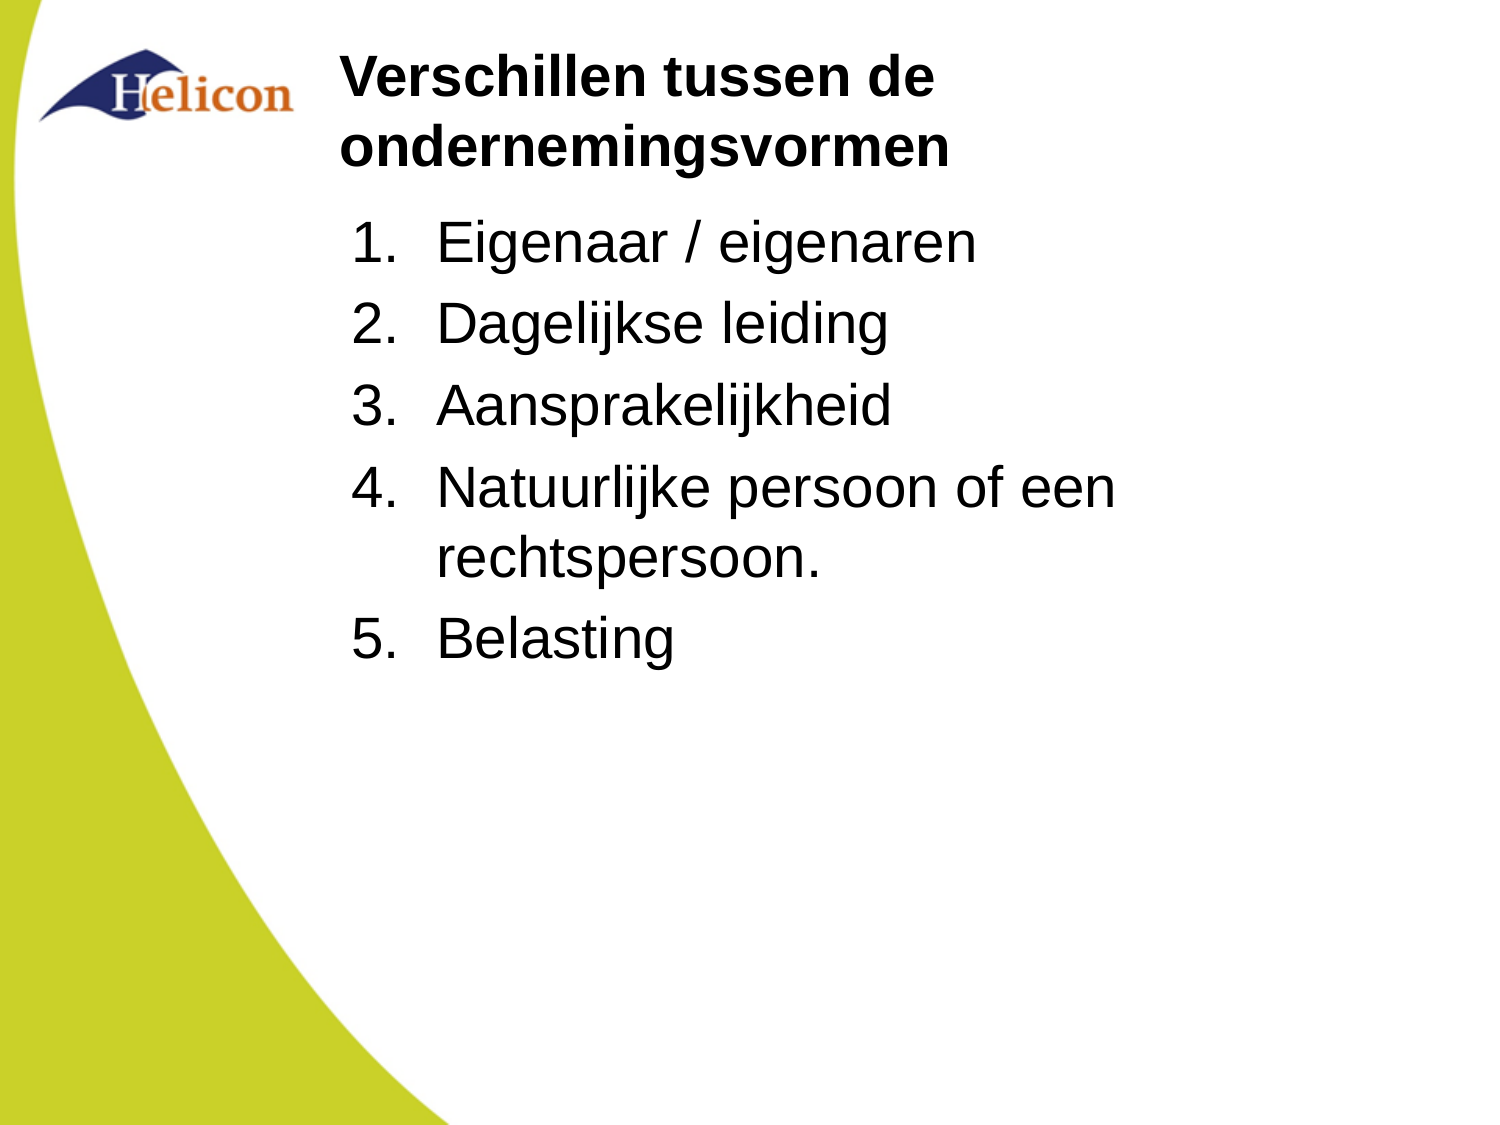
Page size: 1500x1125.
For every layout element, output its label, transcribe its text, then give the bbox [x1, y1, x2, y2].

title Verschillen tussen de ondernemingsvormen [324, 54, 1415, 161]
picture [0, 0, 1500, 1125]
list Eigenaar / eigenaren Dagelijkse leiding Aansprakelijkheid Natuurlijke persoon of een rechtspersoon. Belasting [336, 196, 1425, 1005]
